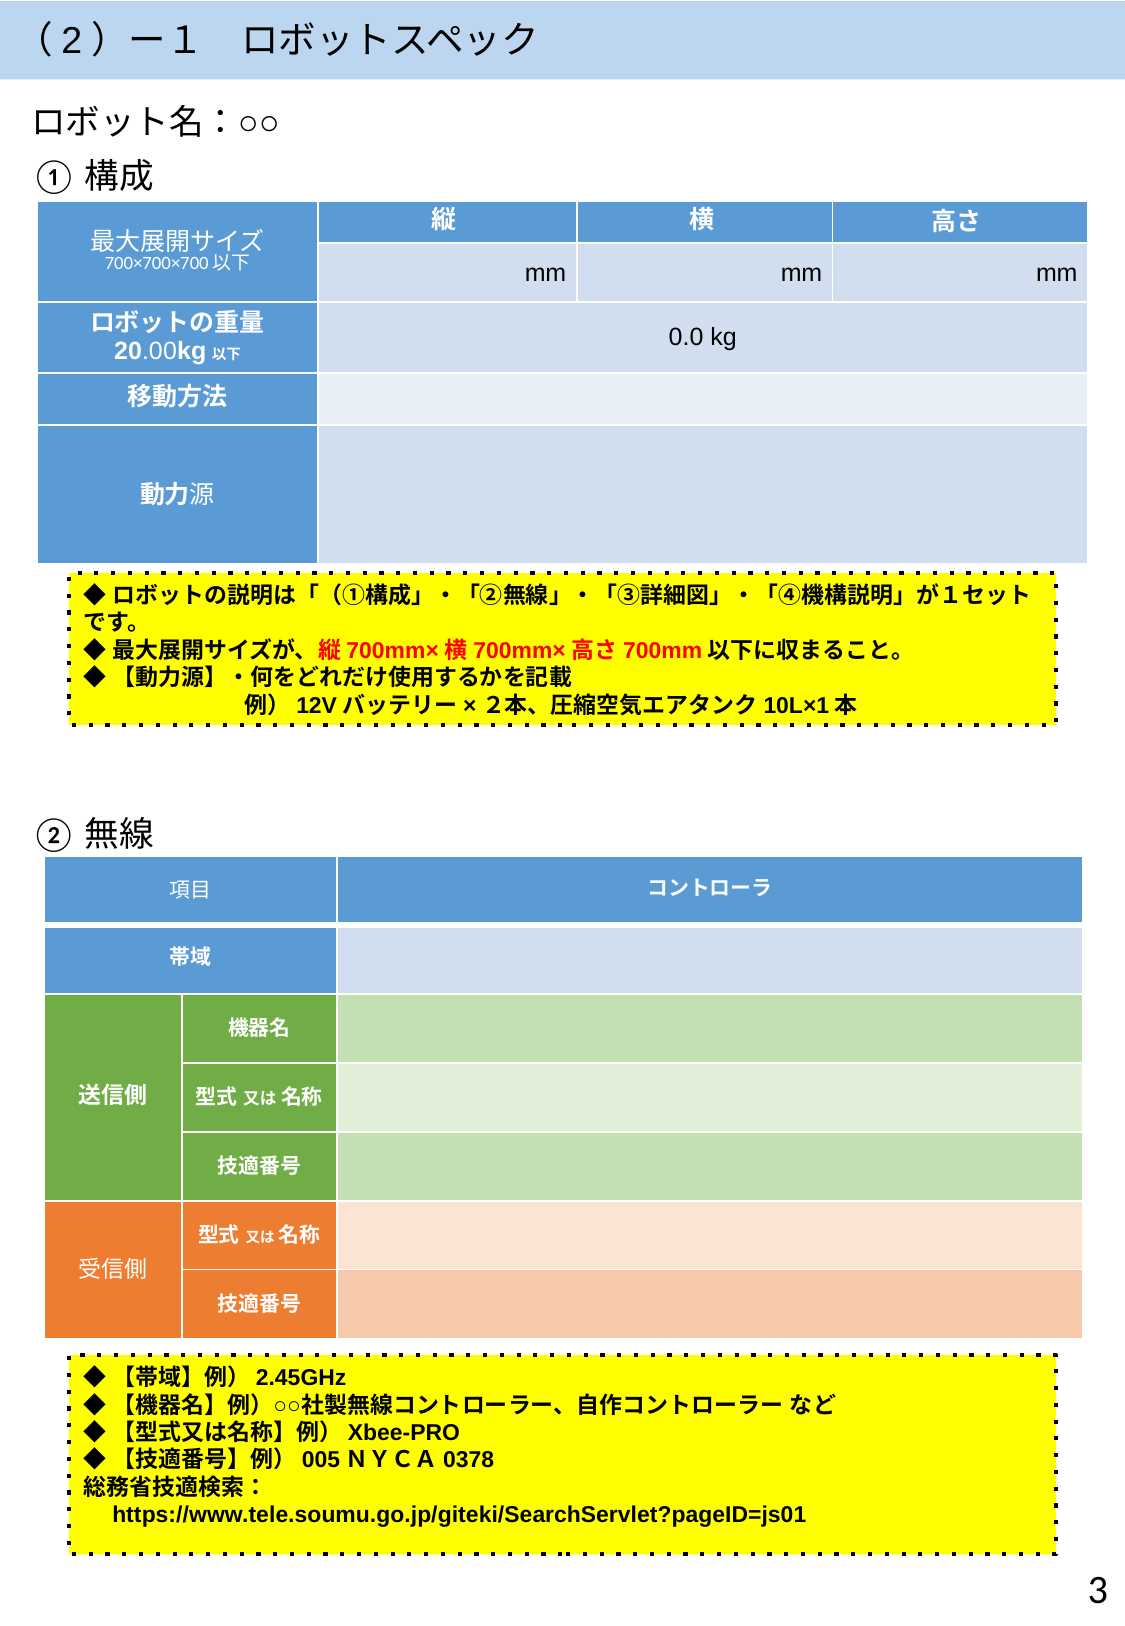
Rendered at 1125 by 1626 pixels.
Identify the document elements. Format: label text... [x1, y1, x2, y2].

table_cell 技適番号 [183, 1133, 336, 1200]
table_cell 機器名 [183, 995, 336, 1062]
table_cell [338, 995, 1082, 1062]
text_box （2）ー１ ロボットスペック [0, 13, 892, 69]
table_header 縦 [319, 202, 576, 242]
slide_number ‹#› [865, 1567, 1119, 1609]
table_header 最大展開サイズ 700×700×700以下 [38, 202, 317, 301]
table_cell [338, 1270, 1082, 1338]
table_cell 技適番号 [183, 1270, 336, 1338]
table_cell mm [578, 244, 832, 301]
table_header 横 [578, 202, 832, 242]
table_header 0.0 kg [319, 303, 1087, 372]
text_box ②無線 [20, 795, 1072, 875]
table_header コントローラ [338, 857, 1082, 922]
text_box ◆ロボットの説明は「（①構成」・「②無線」・「③詳細図」・「④機構説明」が１セットです。 ◆最大展開サイズが、縦700mm×横700mm×高さ700mm以下に収まること。 ◆【動力源】・何をどれだけ使用するかを記載 例）12Vバッテリー×２本、圧縮空気エアタンク10L×1本 [68, 573, 1056, 725]
table_cell mm [319, 244, 576, 301]
table_cell [338, 1133, 1082, 1200]
table_cell mm [833, 244, 1087, 301]
table_cell 型式 又は 名称 [183, 1202, 336, 1269]
table_cell [338, 928, 1082, 993]
table_cell 受信側 [45, 1202, 181, 1338]
table_cell [319, 426, 1087, 563]
text_box ロボット名：○○ [20, 83, 912, 163]
title ①構成 [20, 138, 1072, 218]
table_cell [338, 1202, 1082, 1269]
table_cell 移動方法 [38, 374, 317, 424]
table_cell 型式 又は 名称 [183, 1064, 336, 1131]
table_cell 送信側 [45, 995, 181, 1200]
table_header 高さ [833, 202, 1087, 242]
table_cell [338, 1064, 1082, 1131]
table_cell 動力源 [38, 426, 317, 563]
table_cell 帯域 [45, 928, 336, 993]
table_header 項目 [45, 875, 336, 922]
table_header ロボットの重量 20.00kg以下 [38, 303, 317, 372]
table_cell [319, 374, 1087, 424]
text_box ◆【帯域】例）2.45GHz ◆【機器名】例）○○社製無線コントローラー、自作コントローラー など ◆【型式又は名称】例）Xbee-PRO ◆【技適番号】例）005ＮＹＣＡ0378 総務省技適検索： https://www.tele.soumu.go.jp/giteki/SearchServlet?pageID=js01 [68, 1355, 1056, 1555]
